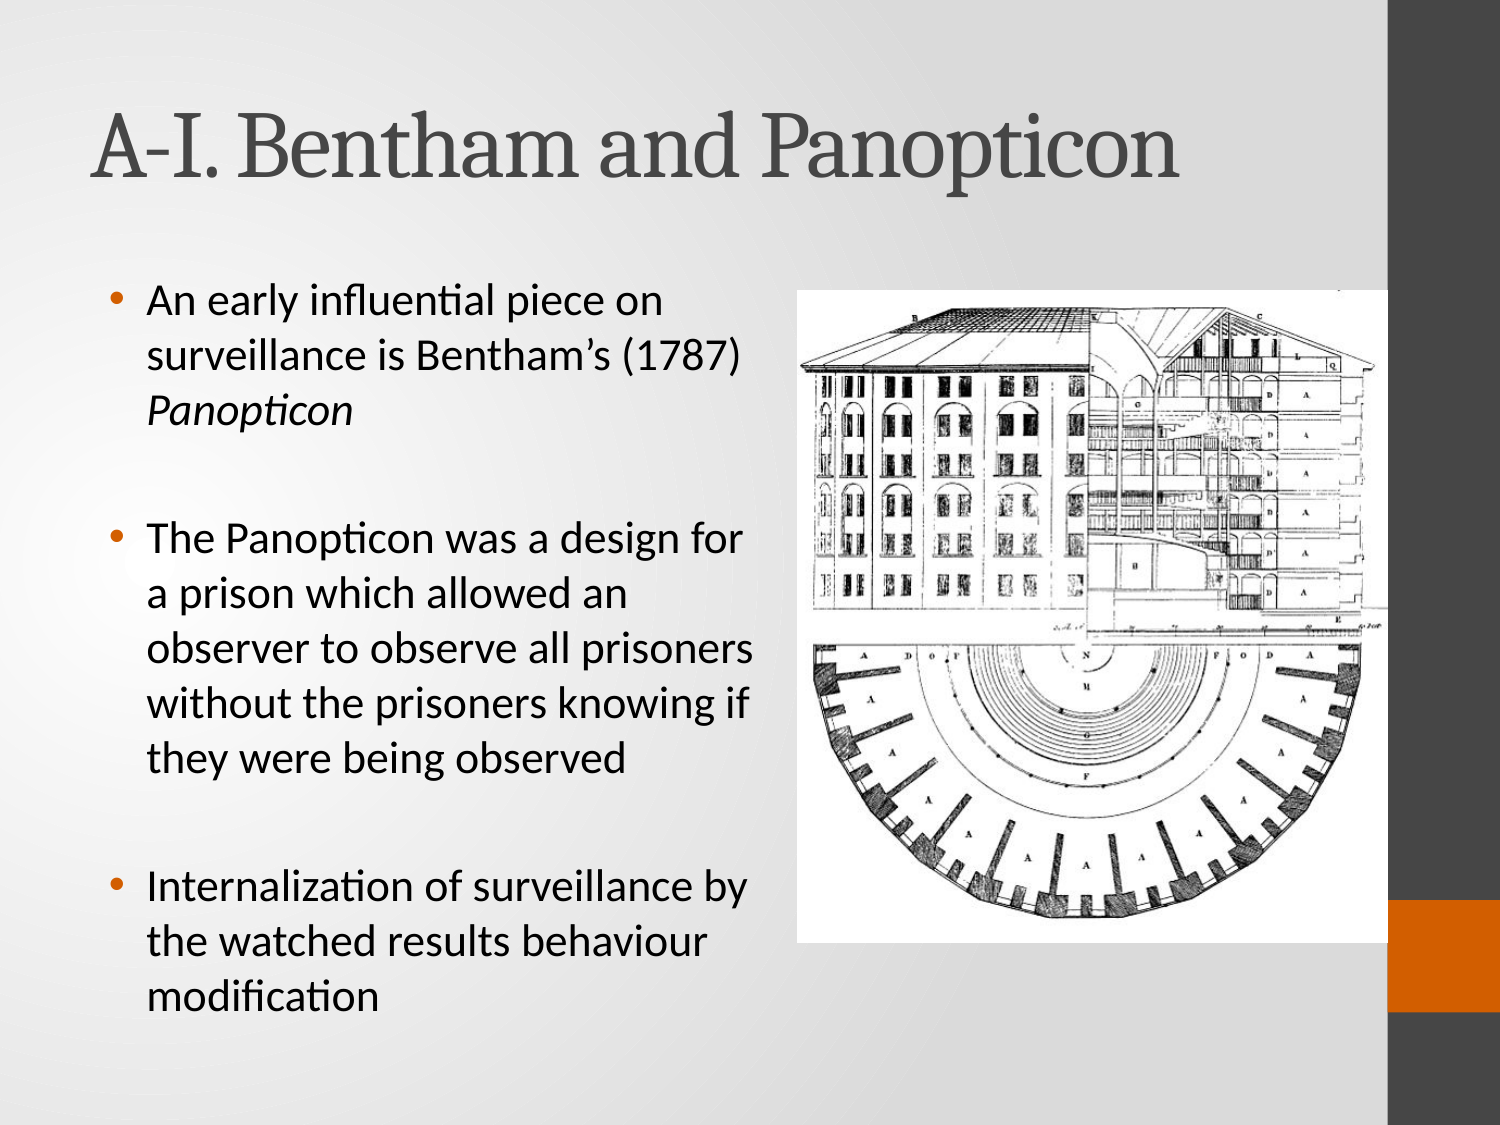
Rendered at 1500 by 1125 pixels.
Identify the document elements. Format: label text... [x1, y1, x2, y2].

title A-I. Bentham and Panopticon [75, 45, 1325, 233]
list An early influential piece on surveillance is Bentham’s (1787) Panopticon The Panopticon was a design for a prison which allowed an observer to observe all prisoners without the prisoners knowing if they were being observed Internalization of surveillance by the watched results behaviour modification [75, 262, 774, 1050]
picture [796, 290, 1389, 943]
